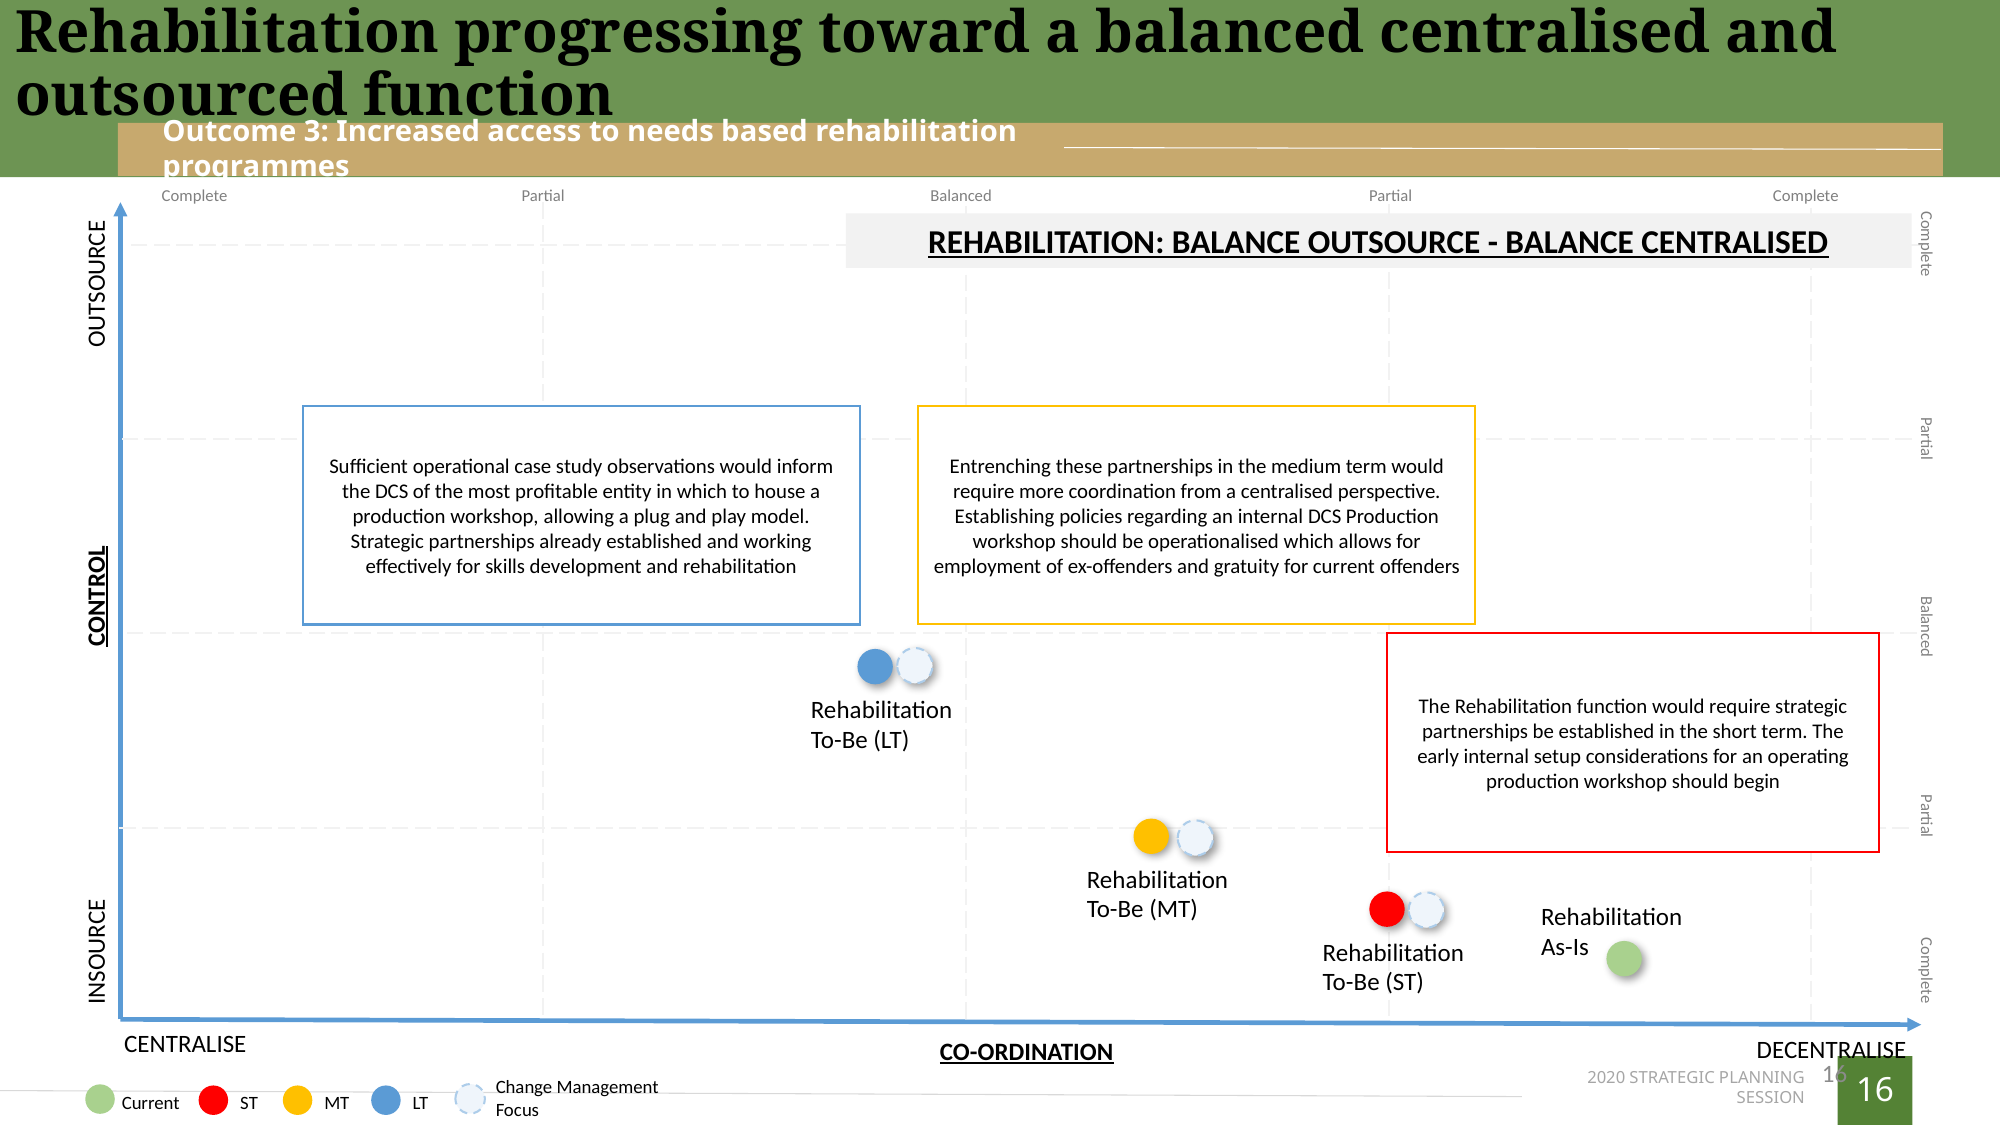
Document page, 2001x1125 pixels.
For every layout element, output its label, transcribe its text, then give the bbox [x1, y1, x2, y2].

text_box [109, 1021, 1922, 1078]
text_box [918, 405, 1476, 921]
title Rehabilitation progressing toward a balanced centralised and outsourced function [0, 0, 2000, 139]
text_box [282, 1083, 371, 1121]
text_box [85, 1080, 209, 1124]
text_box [115, 168, 1863, 223]
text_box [371, 1083, 536, 1121]
slide_number 16 [1412, 1078, 1863, 1103]
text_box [455, 1078, 680, 1116]
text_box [1307, 633, 1880, 994]
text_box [198, 1083, 282, 1121]
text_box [119, 202, 1921, 1024]
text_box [1511, 578, 2000, 638]
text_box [68, 191, 119, 1020]
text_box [302, 406, 985, 751]
